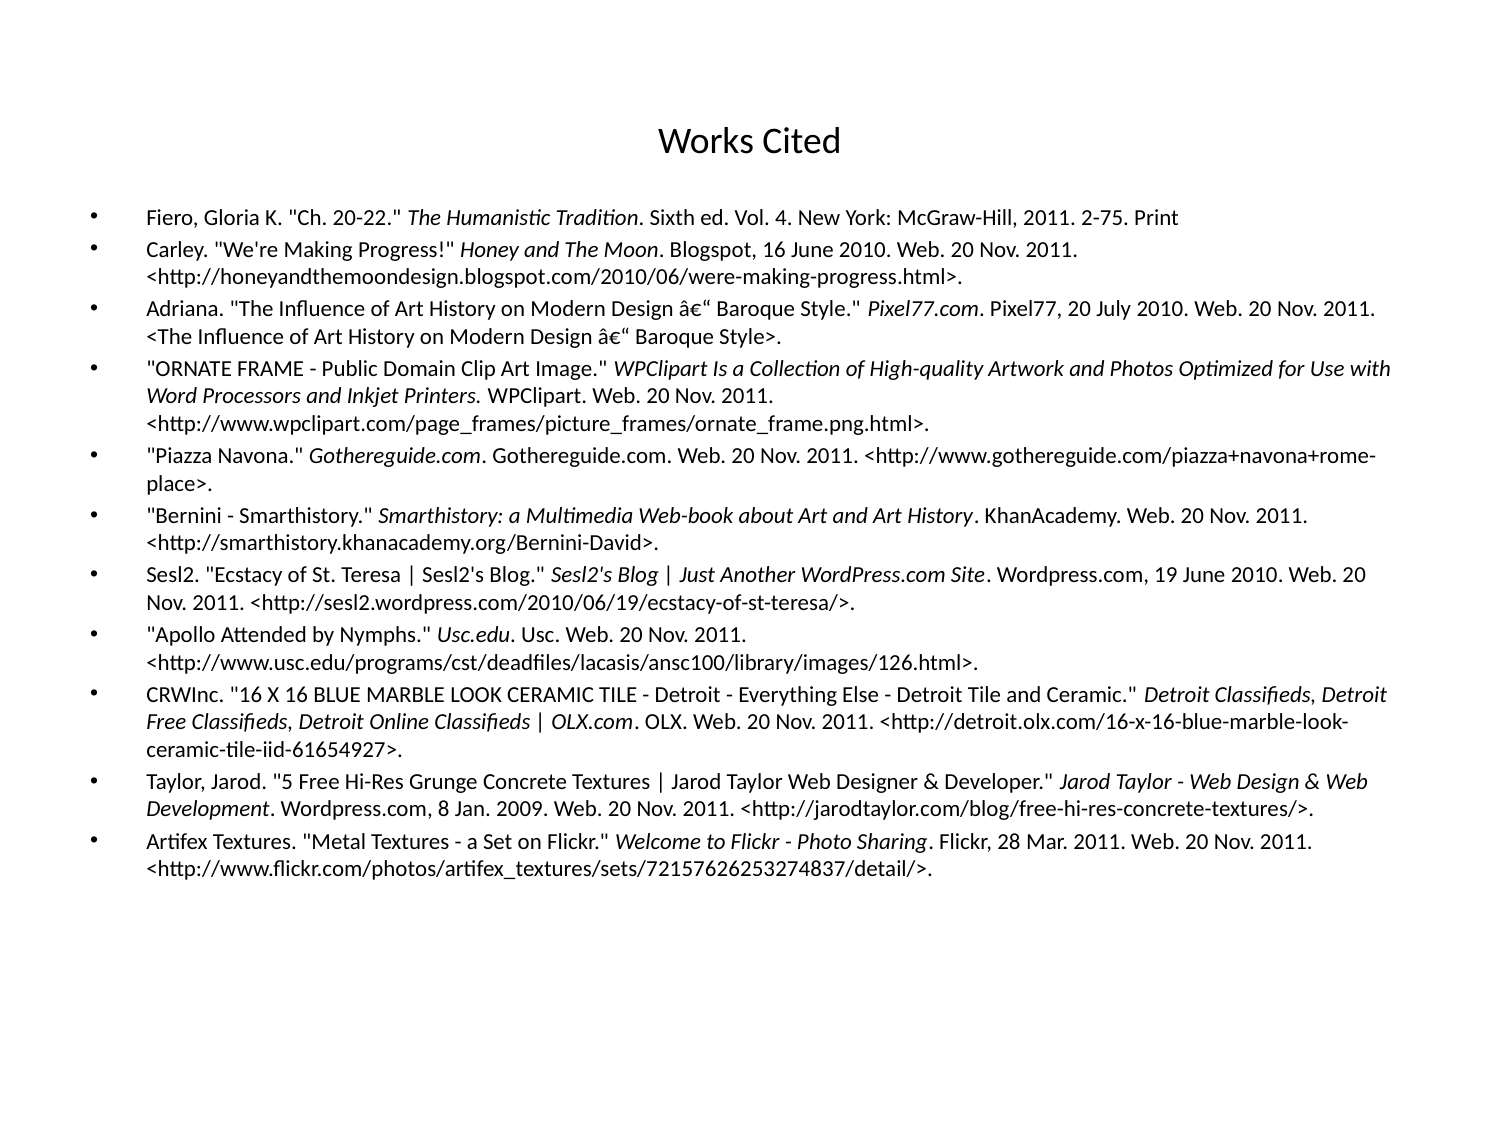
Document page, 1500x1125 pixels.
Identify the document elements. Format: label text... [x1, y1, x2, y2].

title Works Cited [75, 45, 1425, 162]
list Fiero, Gloria K. "Ch. 20-22." The Humanistic Tradition. Sixth ed. Vol. 4. New York: McGraw-Hill, 2011. 2-75. Print Carley. "We're Making Progress!" Honey and The Moon. Blogspot, 16 June 2010. Web. 20 Nov. 2011. <http://honeyandthemoondesign.blogspot.com/2010/06/were-making-progress.html>. Adriana. "The Influence of Art History on Modern Design â€“ Baroque Style." Pixel77.com. Pixel77, 20 July 2010. Web. 20 Nov. 2011. <The Influence of Art History on Modern Design â€“ Baroque Style>. "ORNATE FRAME - Public Domain Clip Art Image." WPClipart Is a Collection of High-quality Artwork and Photos Optimized for Use with Word Processors and Inkjet Printers. WPClipart. Web. 20 Nov. 2011. <http://www.wpclipart.com/page_frames/picture_frames/ornate_frame.png.html>. "Piazza Navona." Gothereguide.com. Gothereguide.com. Web. 20 Nov. 2011. <http://www.gothereguide.com/piazza+navona+rome-place>. "Bernini - Smarthistory." Smarthistory: a Multimedia Web-book about Art and Art History. KhanAcademy. Web. 20 Nov. 2011. <http://smarthistory.khanacademy.org/Bernini-David>. Sesl2. "Ecstacy of St. Teresa | Sesl2's Blog." Sesl2's Blog | Just Another WordPress.com Site. Wordpress.com, 19 June 2010. Web. 20 Nov. 2011. <http://sesl2.wordpress.com/2010/06/19/ecstacy-of-st-teresa/>. "Apollo Attended by Nymphs." Usc.edu. Usc. Web. 20 Nov. 2011. <http://www.usc.edu/programs/cst/deadfiles/lacasis/ansc100/library/images/126.html>. CRWInc. "16 X 16 BLUE MARBLE LOOK CERAMIC TILE - Detroit - Everything Else - Detroit Tile and Ceramic." Detroit Classifieds, Detroit Free Classifieds, Detroit Online Classifieds | OLX.com. OLX. Web. 20 Nov. 2011. <http://detroit.olx.com/16-x-16-blue-marble-look-ceramic-tile-iid-61654927>. Taylor, Jarod. "5 Free Hi-Res Grunge Concrete Textures | Jarod Taylor Web Designer & Developer." Jarod Taylor - Web Design & Web Development. Wordpress.com, 8 Jan. 2009. Web. 20 Nov. 2011. <http://jarodtaylor.com/blog/free-hi-res-concrete-textures/>. Artifex Textures. "Metal Textures - a Set on Flickr." Welcome to Flickr - Photo Sharing. Flickr, 28 Mar. 2011. Web. 20 Nov. 2011. <http://www.flickr.com/photos/artifex_textures/sets/72157626253274837/detail/>. [75, 162, 1425, 1018]
